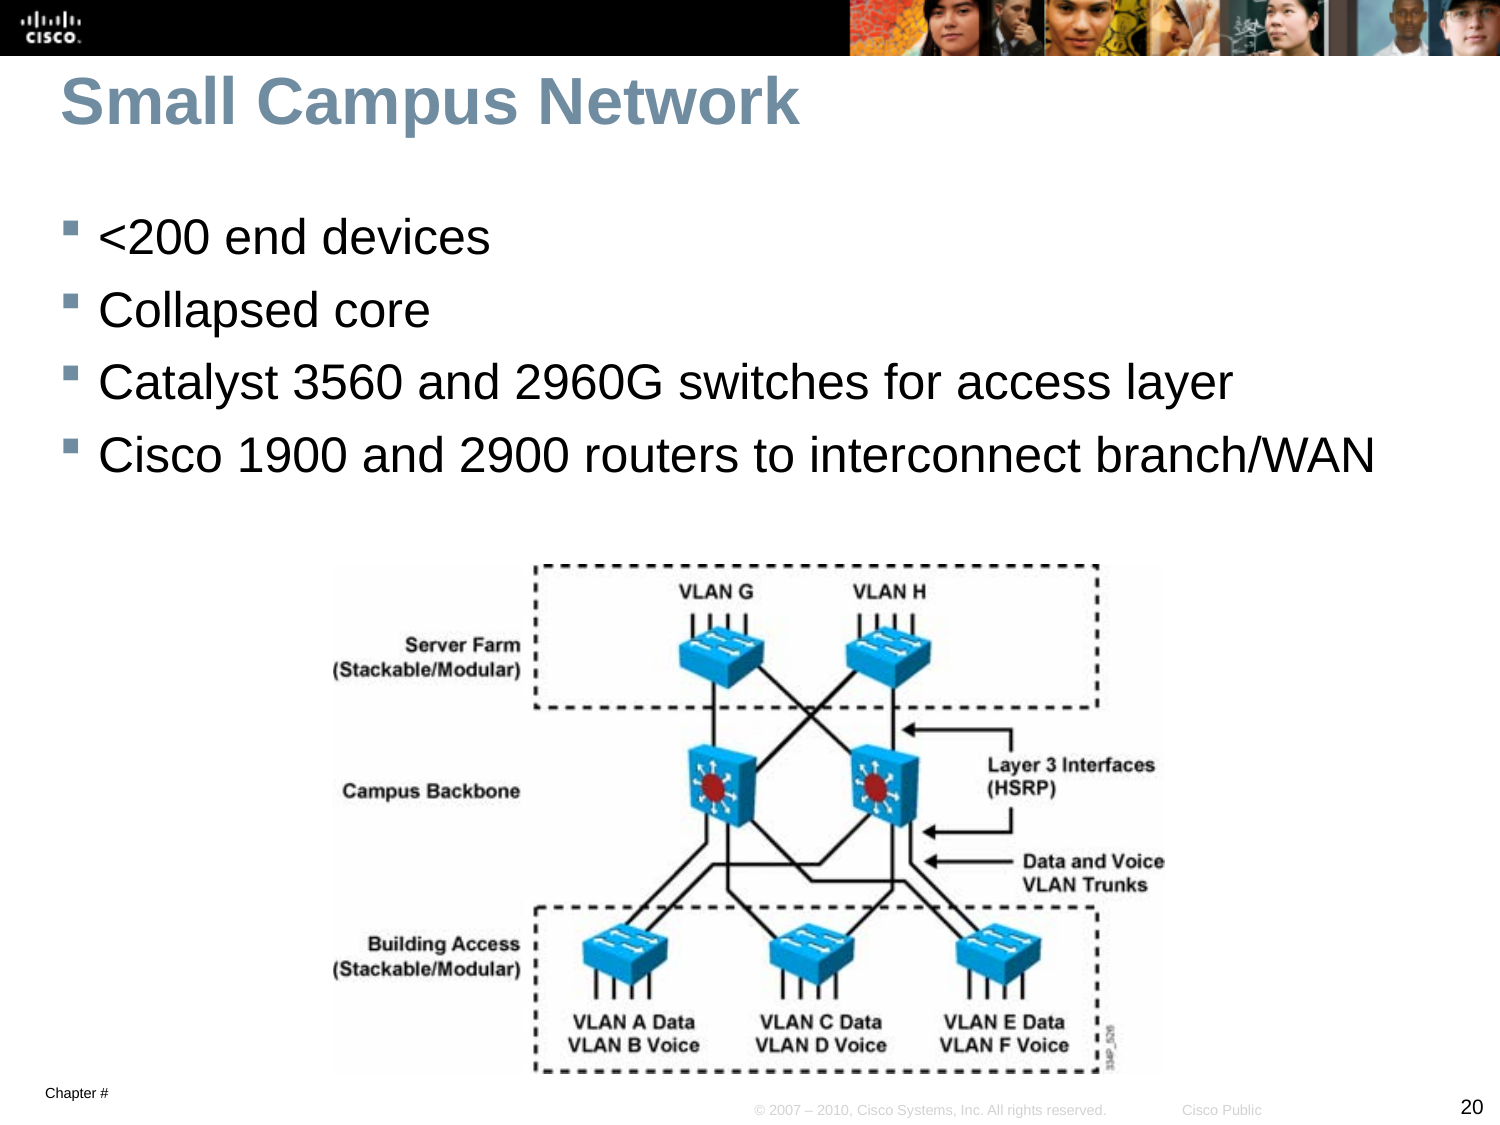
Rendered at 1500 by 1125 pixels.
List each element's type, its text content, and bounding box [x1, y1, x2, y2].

title Small Campus Network [45, 59, 1444, 182]
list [332, 564, 1165, 1074]
picture [0, 0, 1500, 56]
list <200 end devices Collapsed core Catalyst 3560 and 2960G switches for access layer Cisco 1900 and 2900 routers to interconnect branch/WAN [45, 197, 1444, 613]
